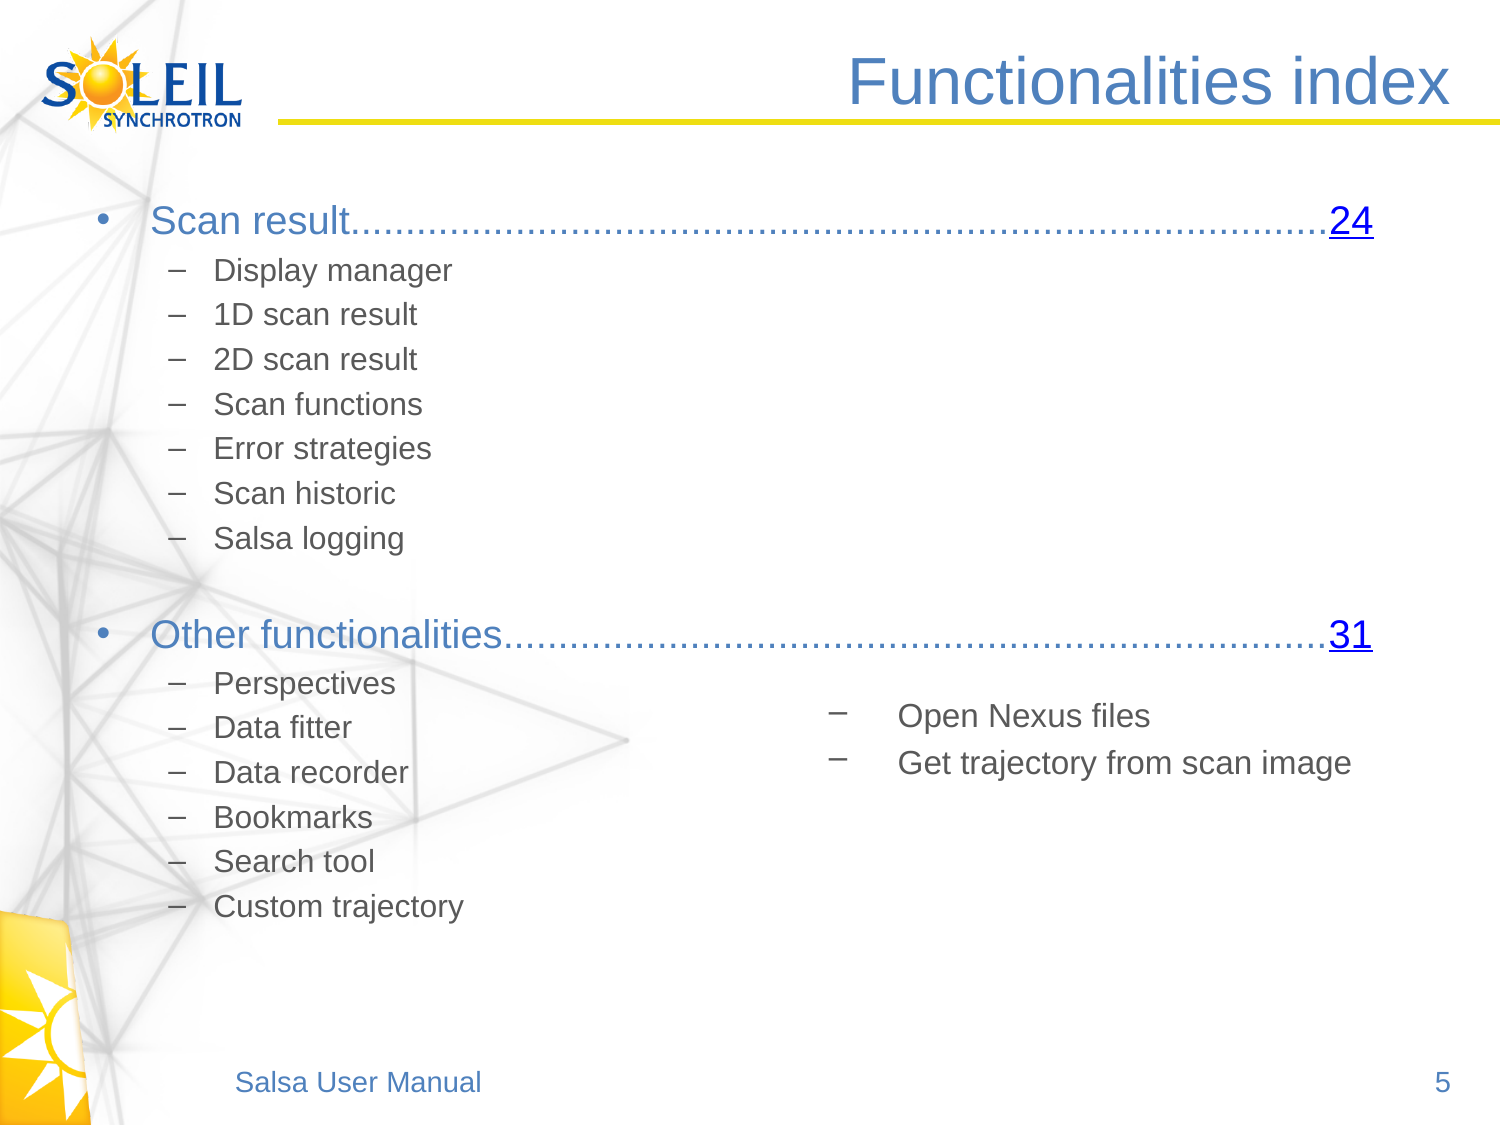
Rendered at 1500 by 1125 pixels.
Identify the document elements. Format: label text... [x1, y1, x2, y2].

text_box Scan result.........................................................................................24 Display manager 1D scan result 2D scan result Scan functions Error strategies Scan historic Salsa logging Other functionalities...........................................................................31 Perspectives Data fitter Data recorder Bookmarks Search tool Custom trajectory [81, 187, 1430, 996]
text_box Open Nexus files Get trajectory from scan image [726, 593, 1430, 1066]
picture [0, 0, 1500, 1125]
text_box Salsa User Manual 5 [100, 1046, 1467, 1116]
title Functionalities index [277, 31, 1467, 125]
